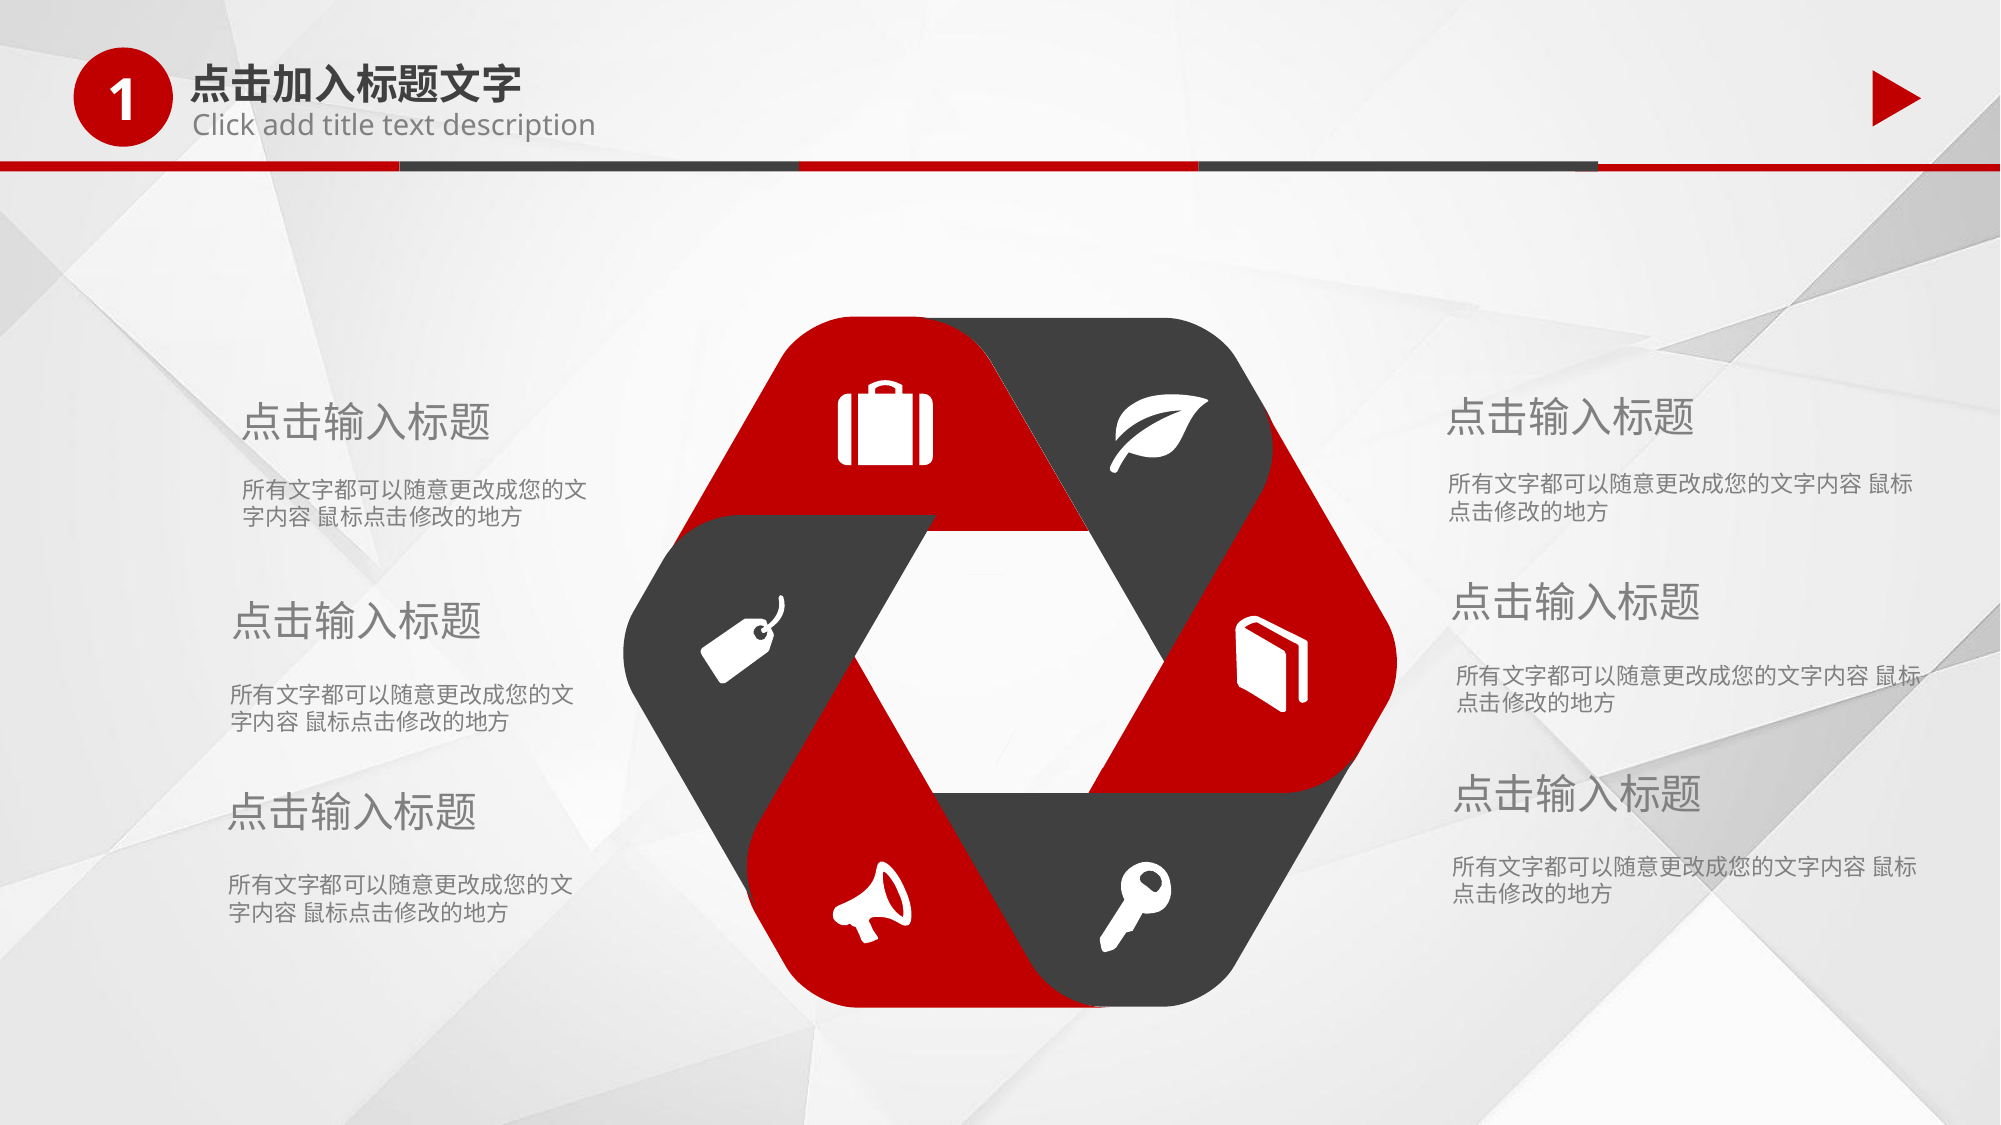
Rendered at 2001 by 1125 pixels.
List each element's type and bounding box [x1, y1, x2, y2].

text_box [620, 515, 937, 913]
text_box [1339, 352, 1915, 541]
text_box [1083, 403, 1401, 802]
text_box [913, 317, 1283, 655]
picture [0, 0, 2001, 1125]
text_box [101, 753, 576, 942]
text_box [1361, 735, 1921, 923]
text_box [141, 563, 580, 751]
text_box [1110, 747, 1361, 1007]
text_box [154, 365, 590, 546]
text_box [1871, 68, 1924, 129]
text_box [1401, 544, 1922, 732]
text_box [0, 161, 2000, 172]
text_box [73, 47, 681, 150]
text_box [739, 655, 1110, 1008]
text_box [655, 316, 1089, 515]
